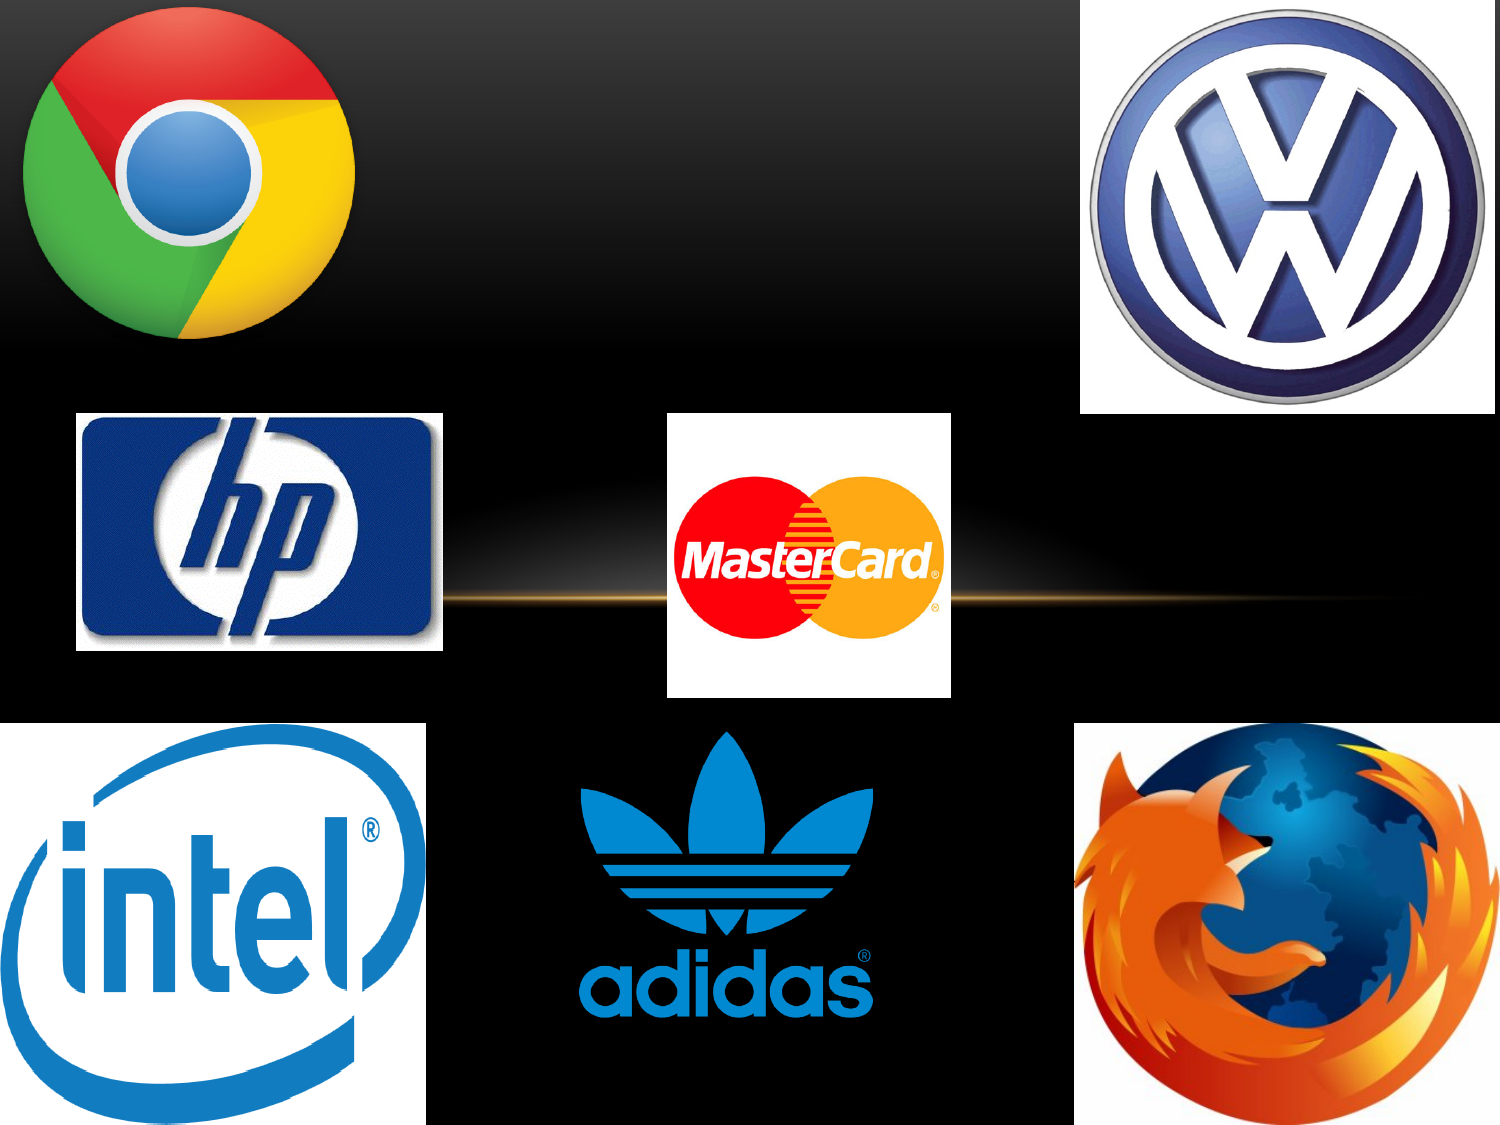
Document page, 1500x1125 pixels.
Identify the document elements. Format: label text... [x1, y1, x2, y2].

title LOGO [45, 447, 661, 689]
picture [0, 0, 1500, 1125]
title LOGO [957, 447, 1416, 689]
